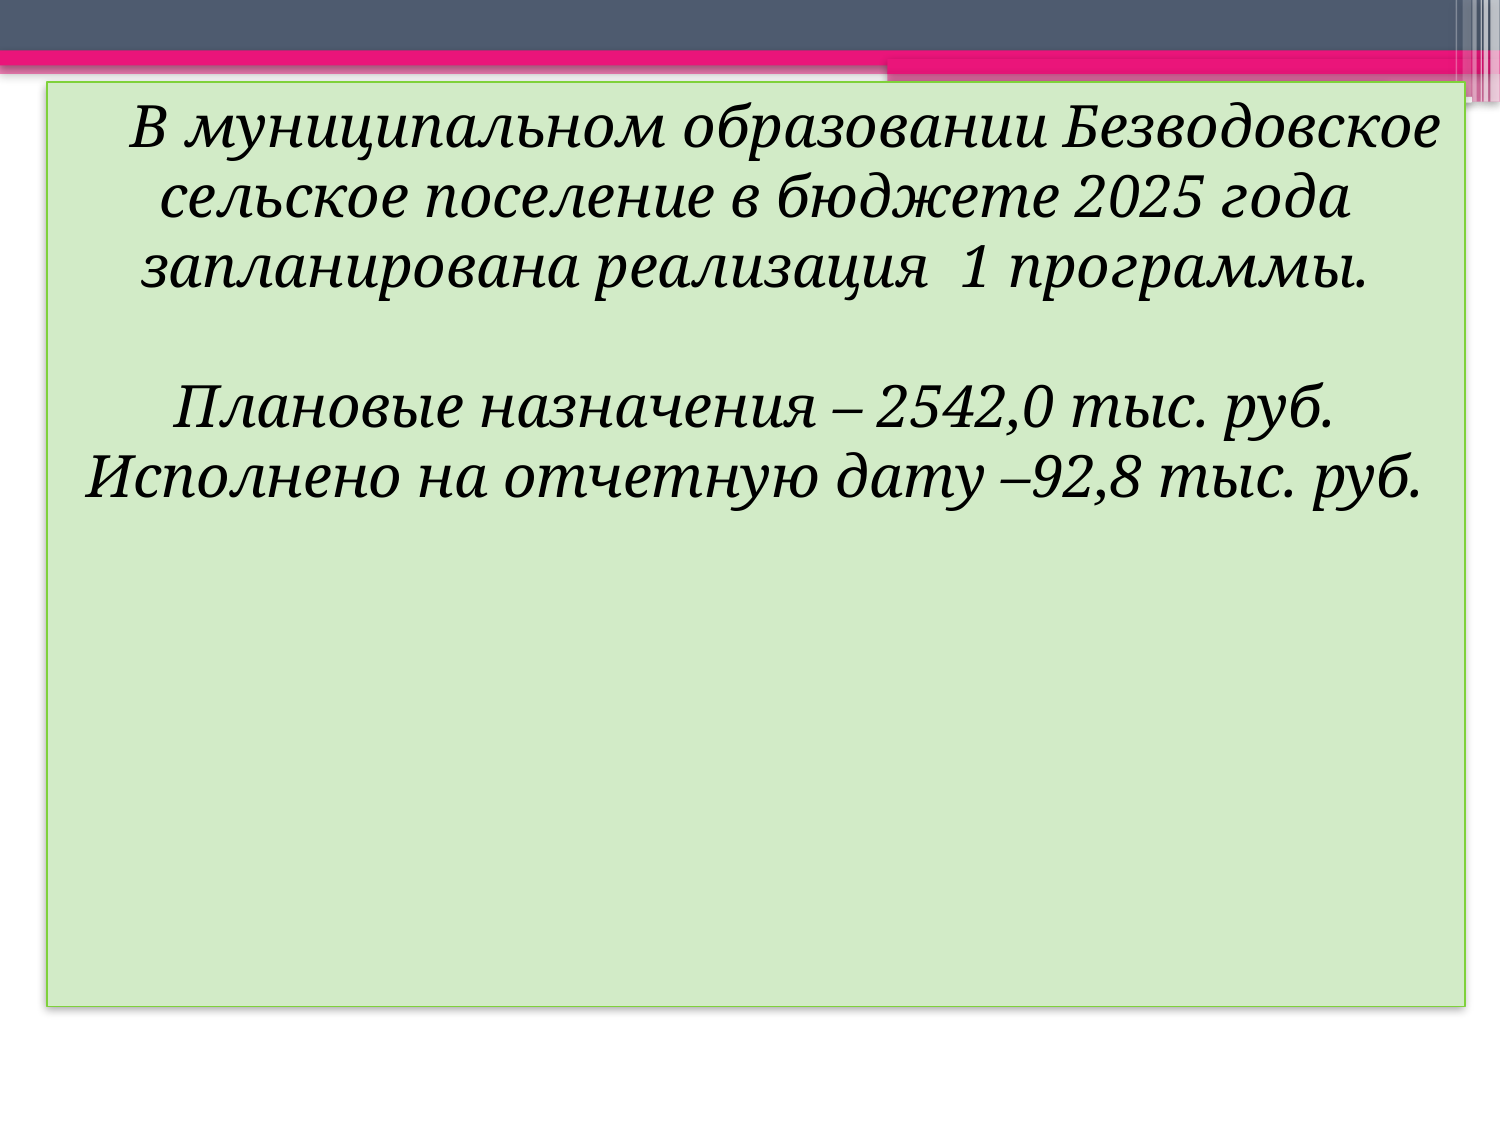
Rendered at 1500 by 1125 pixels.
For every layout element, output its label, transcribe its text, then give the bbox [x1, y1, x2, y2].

text_box В муниципальном образовании Безводовское сельское поселение в бюджете 2025 года запланирована реализация 1 программы. Плановые назначения – 2542,0 тыс. руб. Исполнено на отчетную дату –92,8 тыс. руб. [46, 81, 1466, 1007]
